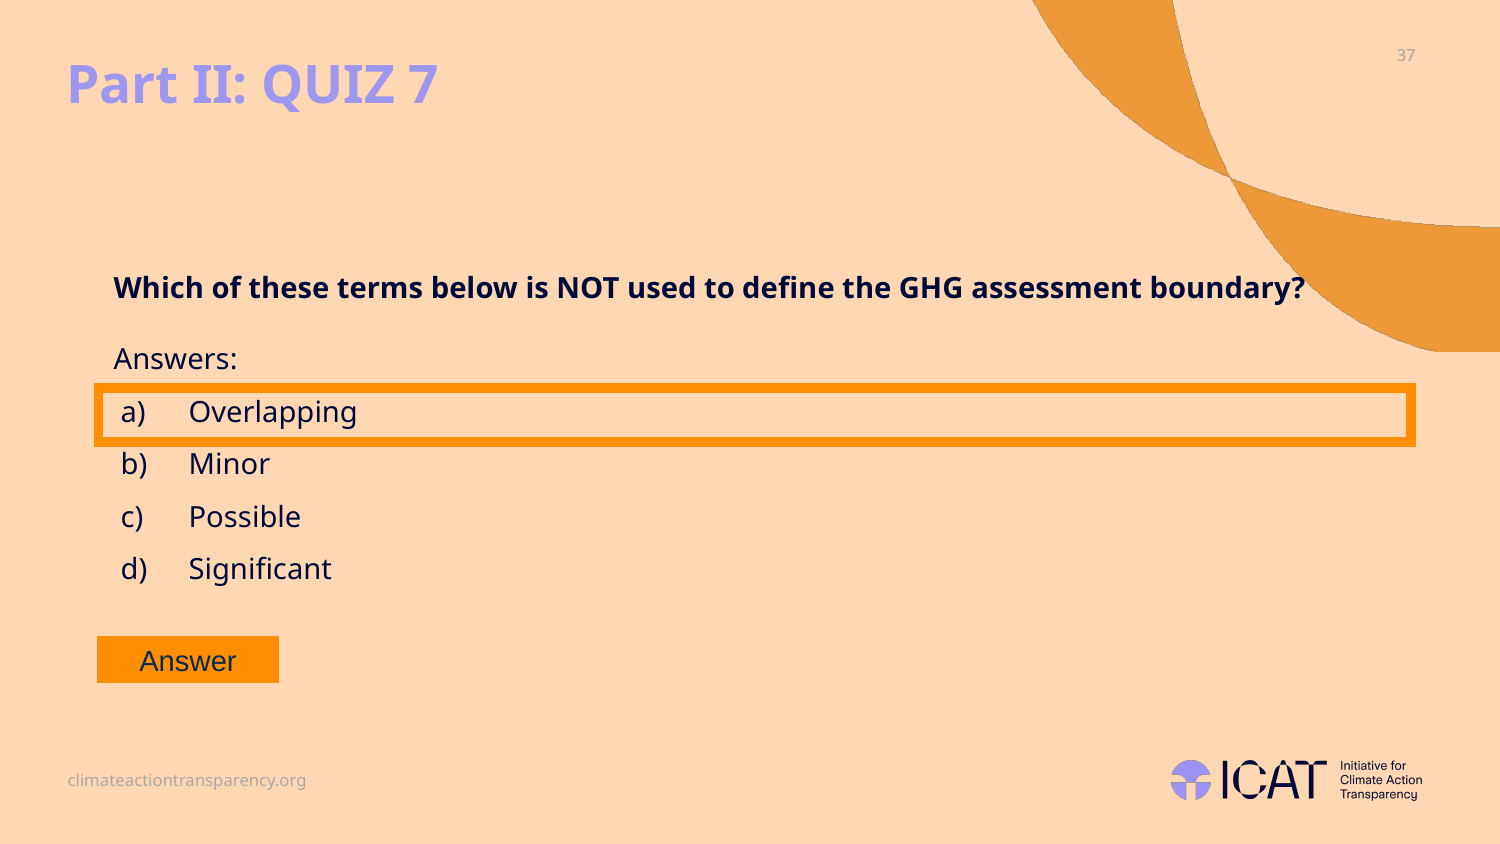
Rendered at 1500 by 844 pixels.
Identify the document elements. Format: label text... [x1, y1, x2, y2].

picture [1171, 724, 1459, 835]
list Which of these terms below is NOT used to define the GHG assessment boundary? [98, 204, 1416, 363]
list Answers: Overlapping Minor Possible Significant [98, 443, 1412, 696]
title Part II: QUIZ 7 [51, 35, 1449, 130]
text_box Answer [98, 637, 278, 683]
picture [976, 0, 1500, 352]
list Answers: Overlapping Minor Possible Significant [98, 363, 1412, 388]
text_box [98, 388, 1412, 443]
